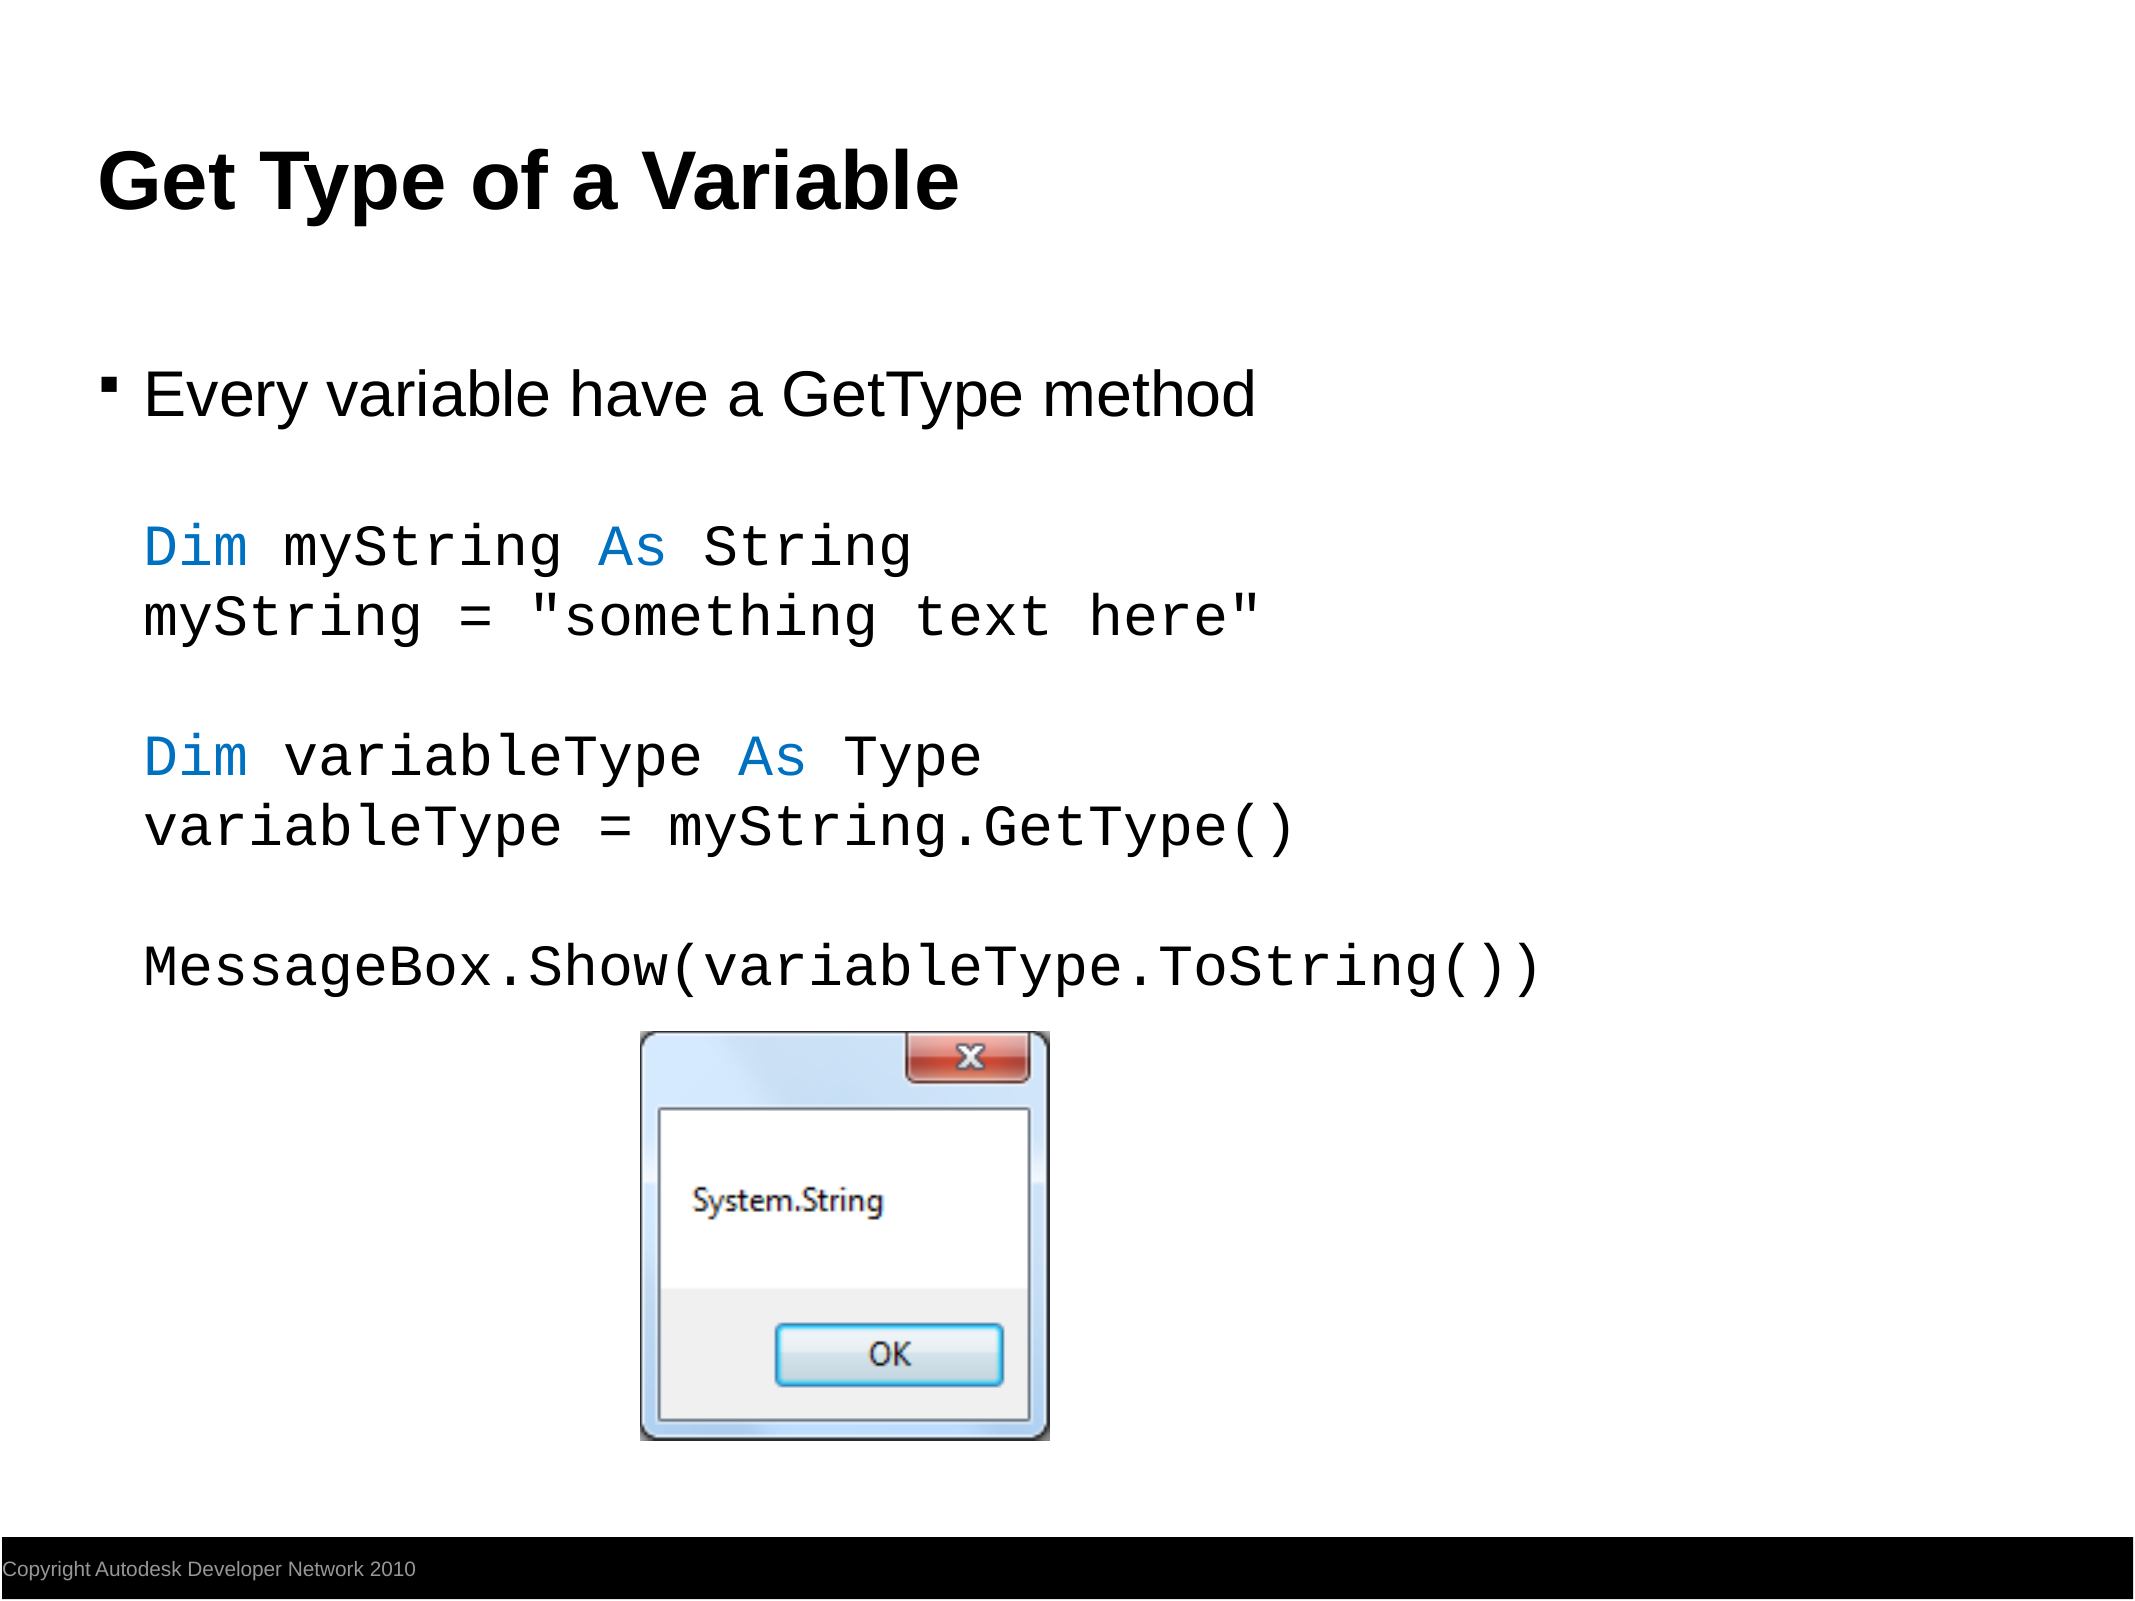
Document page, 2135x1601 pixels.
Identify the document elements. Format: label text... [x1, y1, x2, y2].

list Every variable have a GetType method Dim myString As String myString = "something text here" Dim variableType As Type variableType = myString.GetType() MessageBox.Show(variableType.ToString()) [96, 351, 2028, 1452]
title Get Type of a Variable [96, 59, 2028, 293]
picture [640, 1031, 1050, 1441]
